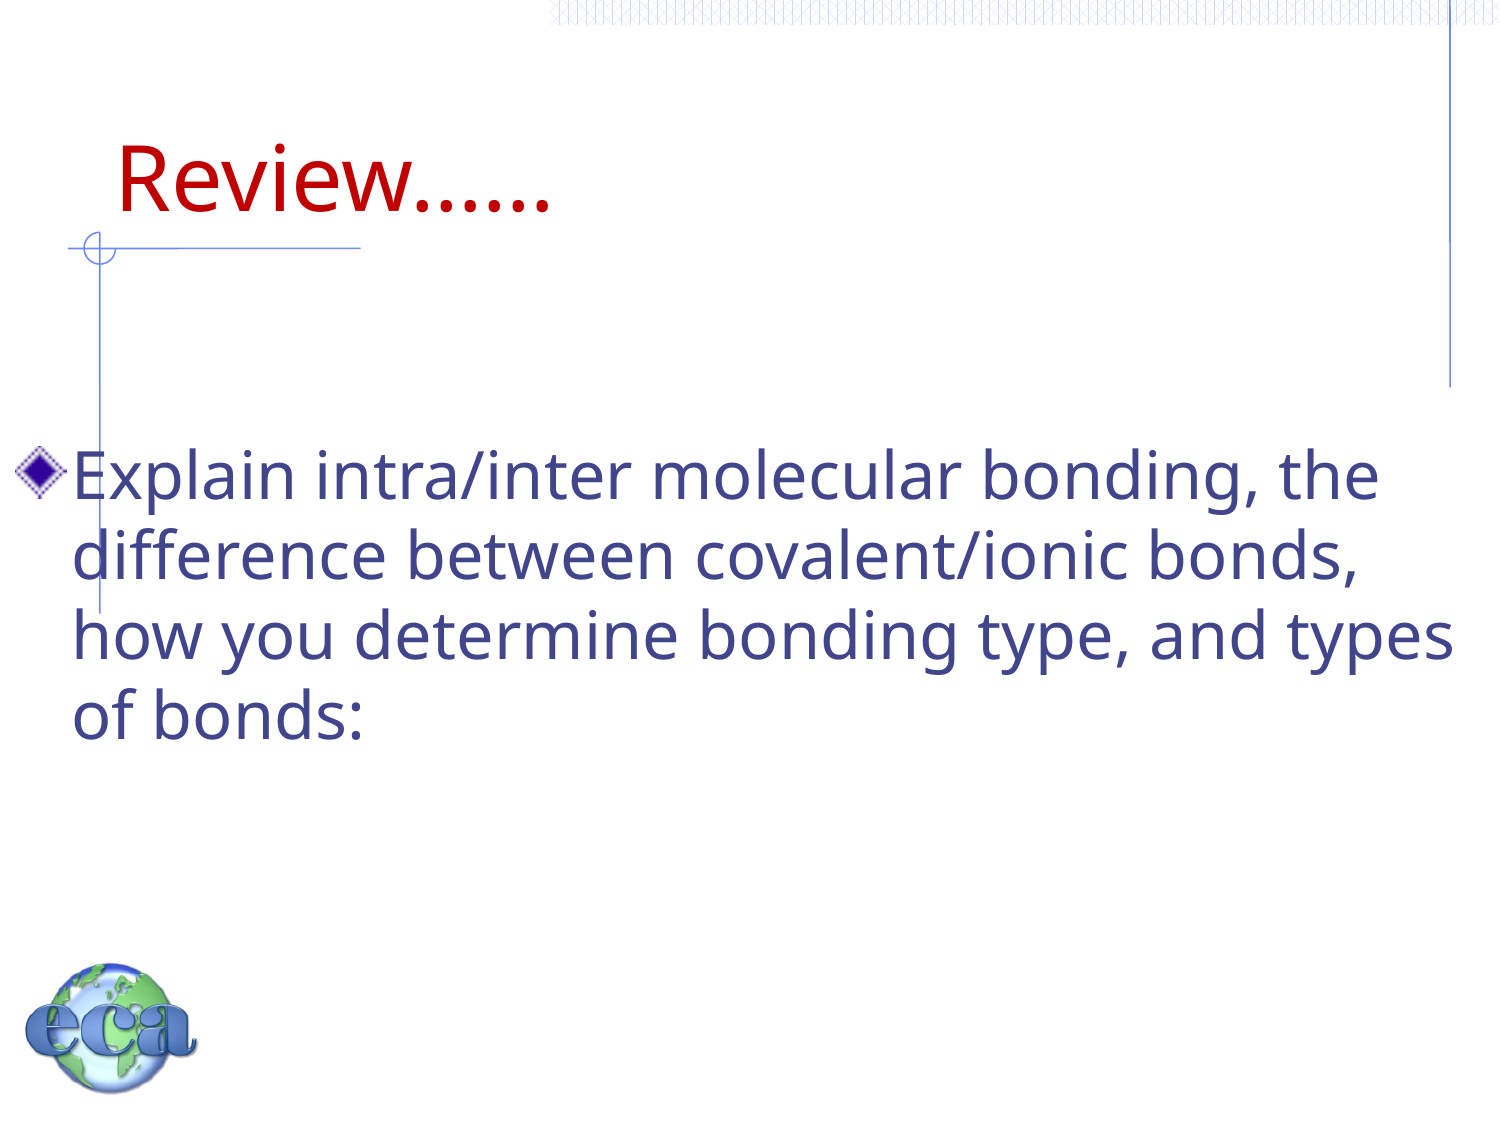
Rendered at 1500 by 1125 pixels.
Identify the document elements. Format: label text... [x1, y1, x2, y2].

picture [15, 446, 67, 499]
title Review…… [99, 49, 1376, 238]
list Explain intra/inter molecular bonding, the difference between covalent/ionic bonds, how you determine bonding type, and types of bonds: [0, 424, 1500, 1125]
